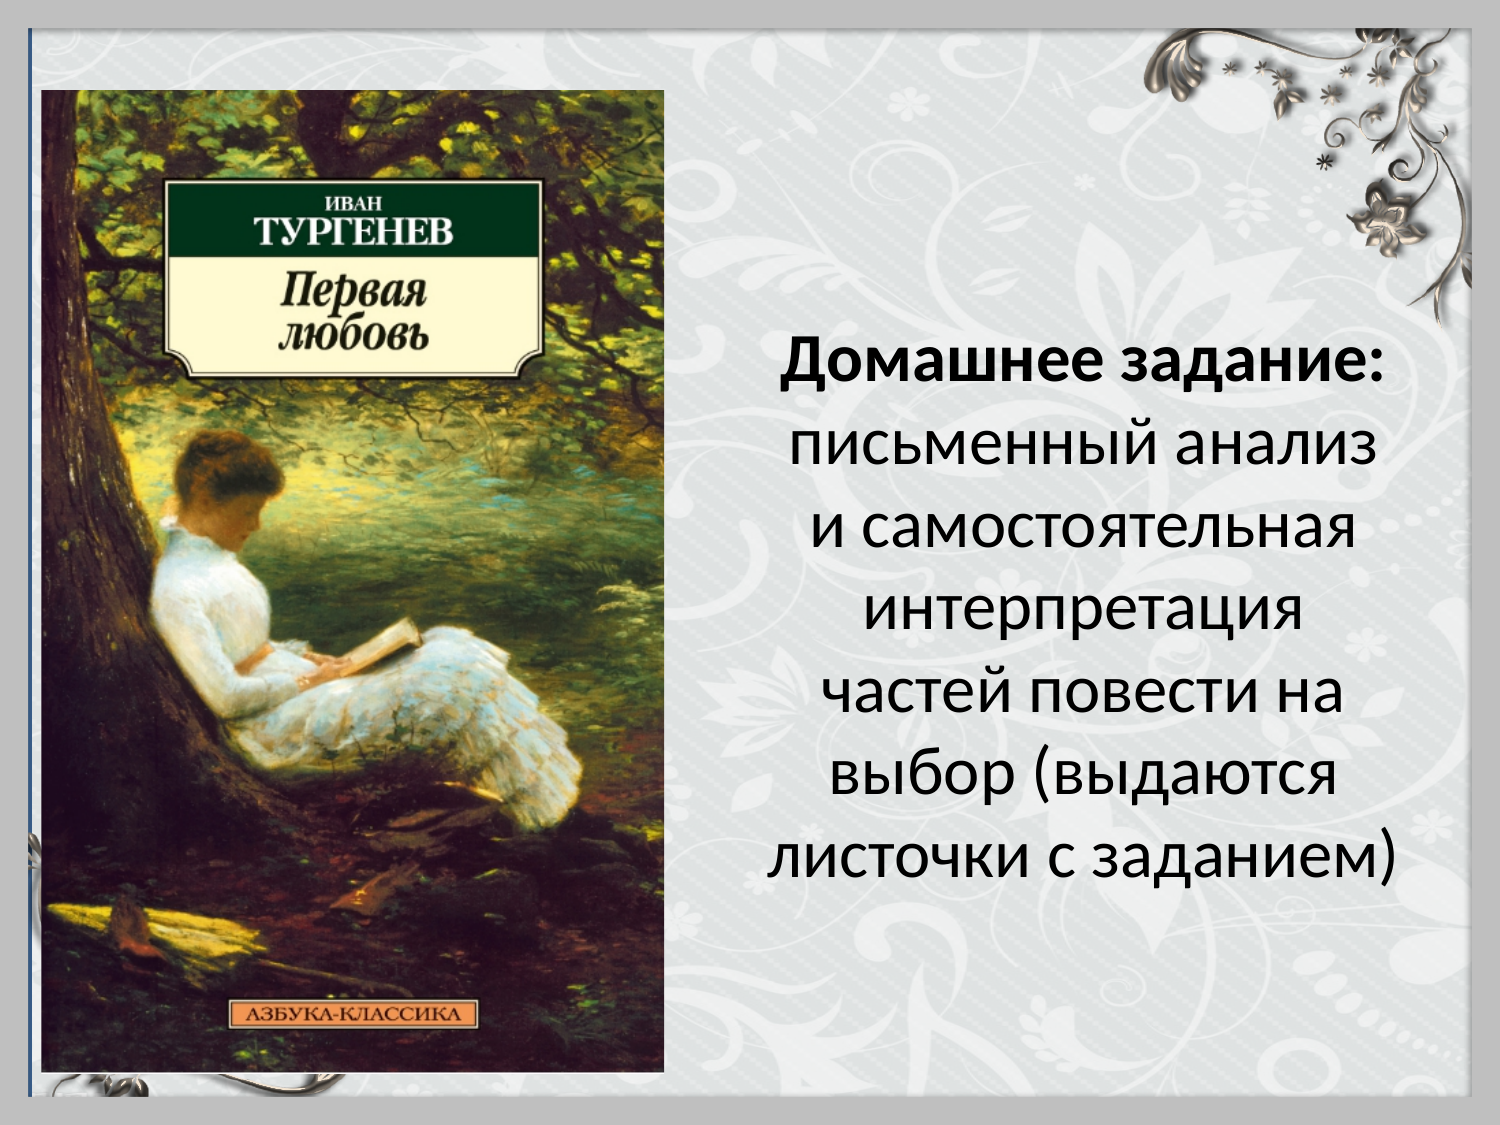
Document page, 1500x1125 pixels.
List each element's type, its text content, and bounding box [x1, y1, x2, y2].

title Домашнее задание: письменный анализ и самостоятельная интерпретация частей повести на выбор (выдаются листочки с заданием) [750, 278, 1418, 1008]
picture [41, 89, 665, 1074]
